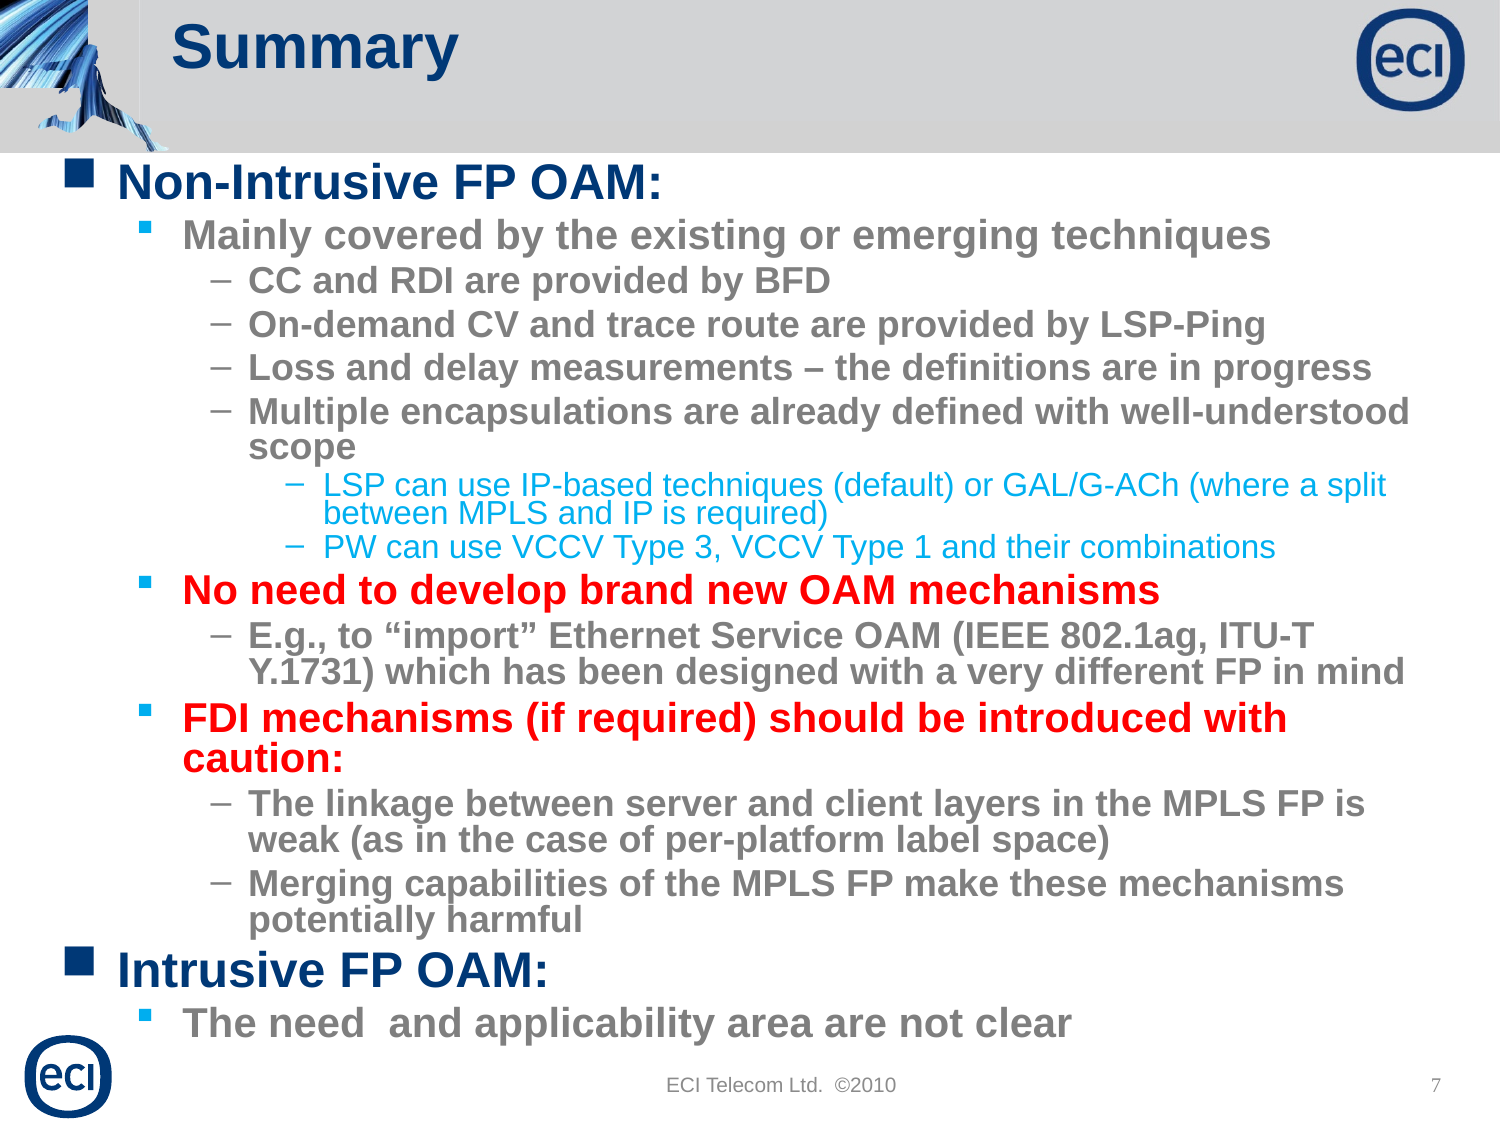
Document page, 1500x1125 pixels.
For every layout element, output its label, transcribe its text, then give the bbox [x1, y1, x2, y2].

slide_number 7 [1106, 1054, 1457, 1115]
list Non-Intrusive FP OAM: Mainly covered by the existing or emerging techniques CC and RDI are provided by BFD On-demand CV and trace route are provided by LSP-Ping Loss and delay measurements – the definitions are in progress Multiple encapsulations are already defined with well-understood scope LSP can use IP-based techniques (default) or GAL/G-ACh (where a split between MPLS and IP is required) PW can use VCCV Type 3, VCCV Type 1 and their combinations No need to develop brand new OAM mechanisms E.g., to “import” Ethernet Service OAM (IEEE 802.1ag, ITU-T Y.1731) which has been designed with a very different FP in mind FDI mechanisms (if required) should be introduced with caution: The linkage between server and client layers in the MPLS FP is weak (as in the case of per-platform label space) Merging capabilities of the MPLS FP make these mechanisms potentially harmful Intrusive FP OAM: The need and applicability area are not clear [45, 153, 1457, 1060]
title Summary [156, 12, 1365, 89]
picture [0, 0, 170, 152]
footer ECI Telecom Ltd. ©2010 [543, 1054, 1019, 1115]
picture [139, 0, 1500, 121]
